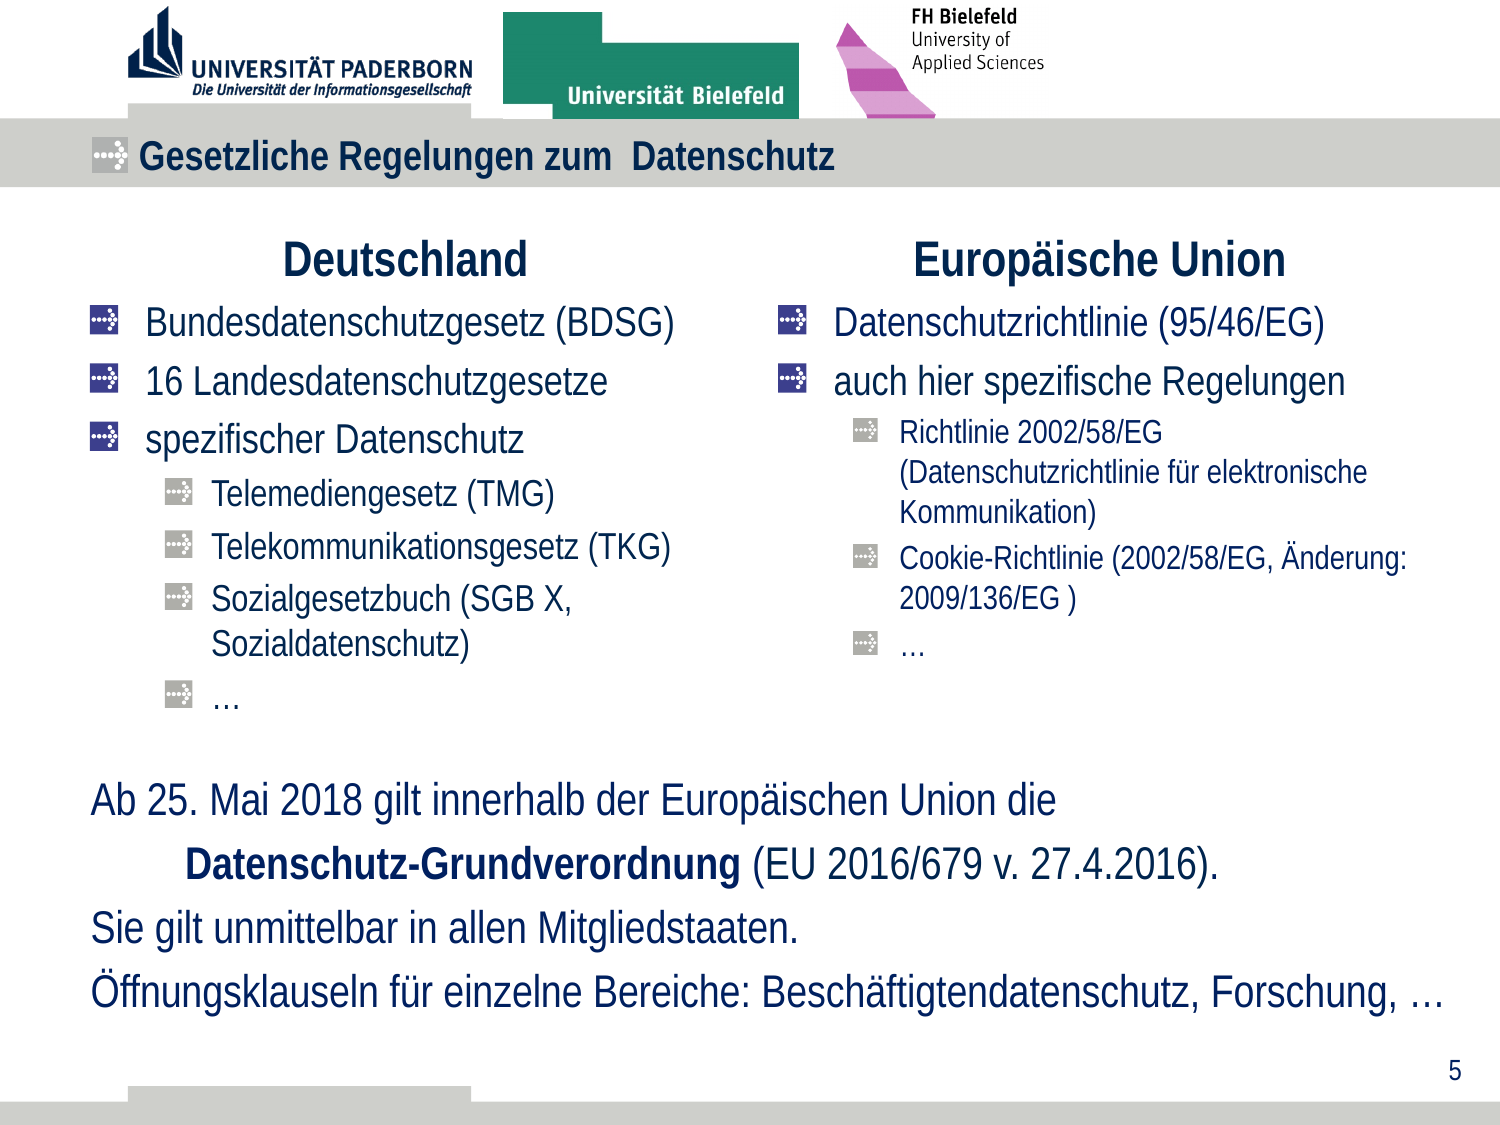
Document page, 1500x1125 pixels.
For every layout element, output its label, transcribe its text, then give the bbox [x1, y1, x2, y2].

picture [503, 12, 799, 119]
text_box Ab 25. Mai 2018 gilt innerhalb der Europäischen Union die Datenschutz-Grundverordnung (EU 2016/679 v. 27.4.2016). Sie gilt unmittelbar in allen Mitgliedstaaten. Öffnungsklauseln für einzelne Bereiche: Beschäftigtendatenschutz, Forschung, … [75, 762, 1472, 1025]
list Europäische Union Datenschutzrichtlinie (95/46/EG) auch hier spezifische Regelungen Richtlinie 2002/58/EG (Datenschutzrichtlinie für elektronische Kommunikation) Cookie-Richtlinie (2002/58/EG, Änderung: 2009/136/EG ) … [762, 218, 1438, 686]
picture [128, 6, 472, 98]
list Deutschland Bundesdatenschutzgesetz (BDSG) 16 Landesdatenschutzgesetze spezifischer Datenschutz Telemediengesetz (TMG) Telekommunikationsgesetz (TKG) Sozialgesetzbuch (SGB X, Sozialdatenschutz) … [73, 218, 738, 762]
title Gesetzliche Regelungen zum Datenschutz [123, 122, 1430, 186]
picture [832, 4, 1049, 118]
text_box 5 [1144, 1043, 1477, 1109]
